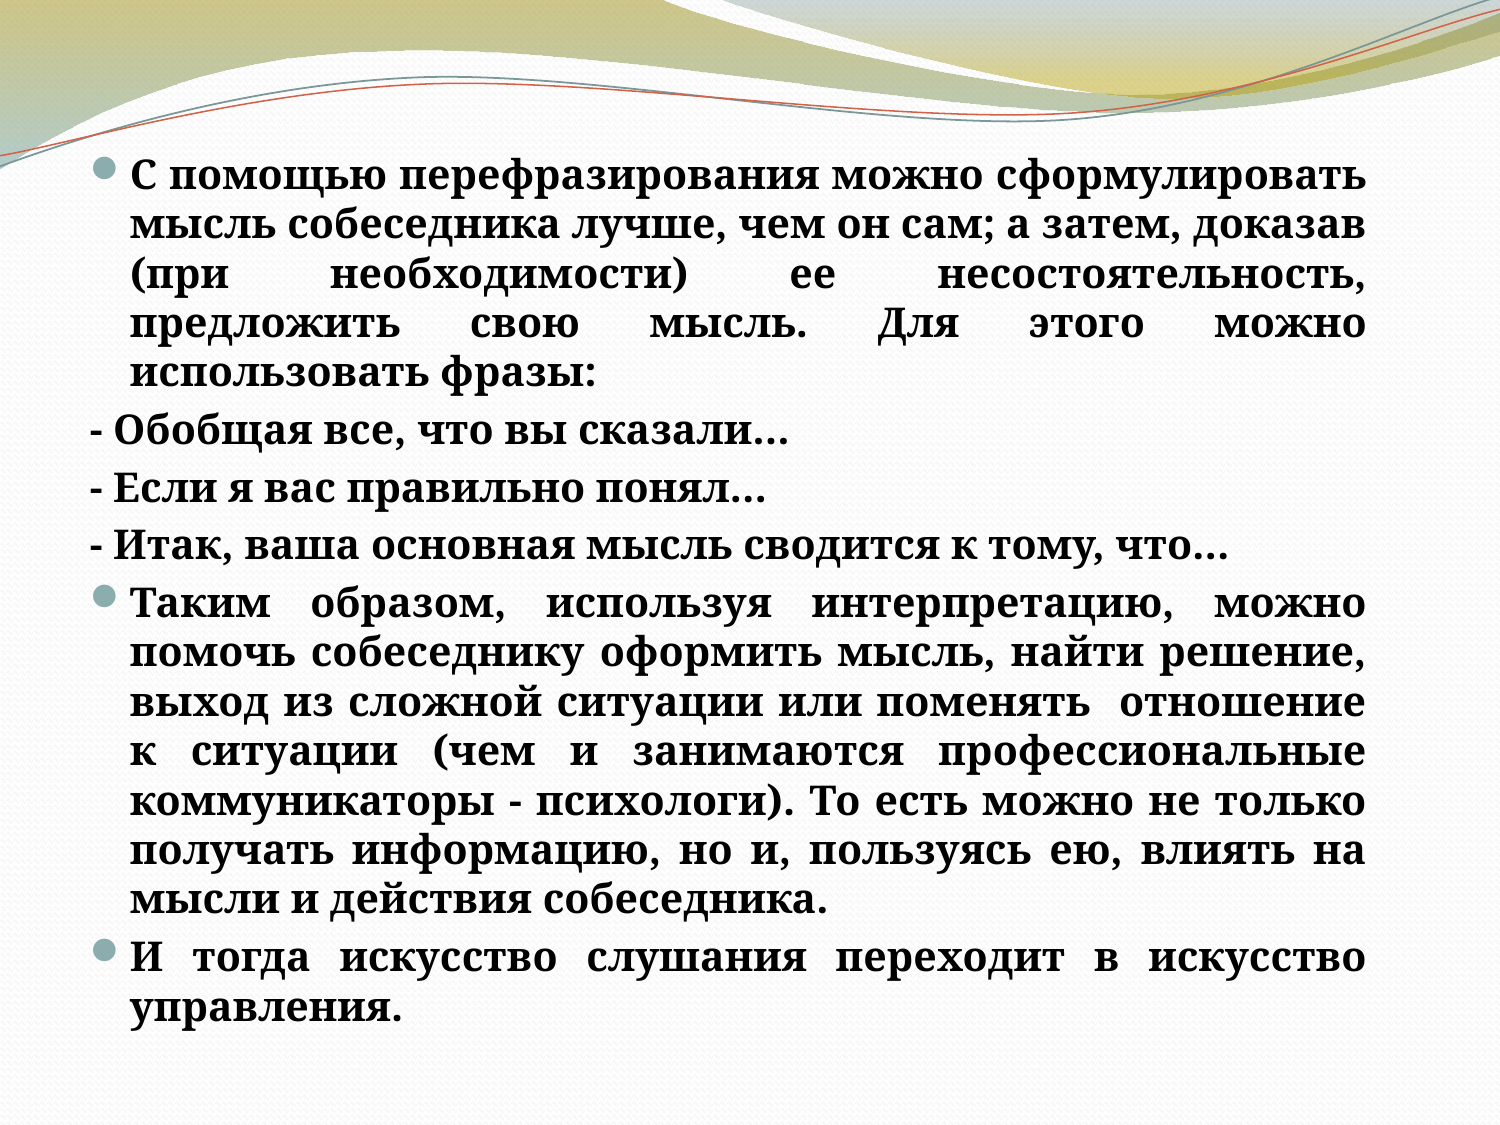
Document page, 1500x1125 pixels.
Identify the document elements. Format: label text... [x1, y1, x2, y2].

list С помощью перефразирования можно сформулировать мысль собеседника лучше, чем он сам; а затем, доказав (при необходимости) ее несостоятельность, предложить свою мысль. Для этого можно использовать фразы: - Обобщая все, что вы сказали… - Если я вас правильно понял… - Итак, ваша основная мысль сводится к тому, что… Таким образом, используя интерпретацию, можно помочь собеседнику оформить мысль, найти решение, выход из сложной ситуации или поменять отношение к ситуации (чем и занимаются профессиональные коммуникаторы - психологи). То есть можно не только получать информацию, но и, пользуясь ею, влиять на мысли и действия собеседника. И тогда искусство слушания переходит в искусство управления. [75, 140, 1383, 1038]
